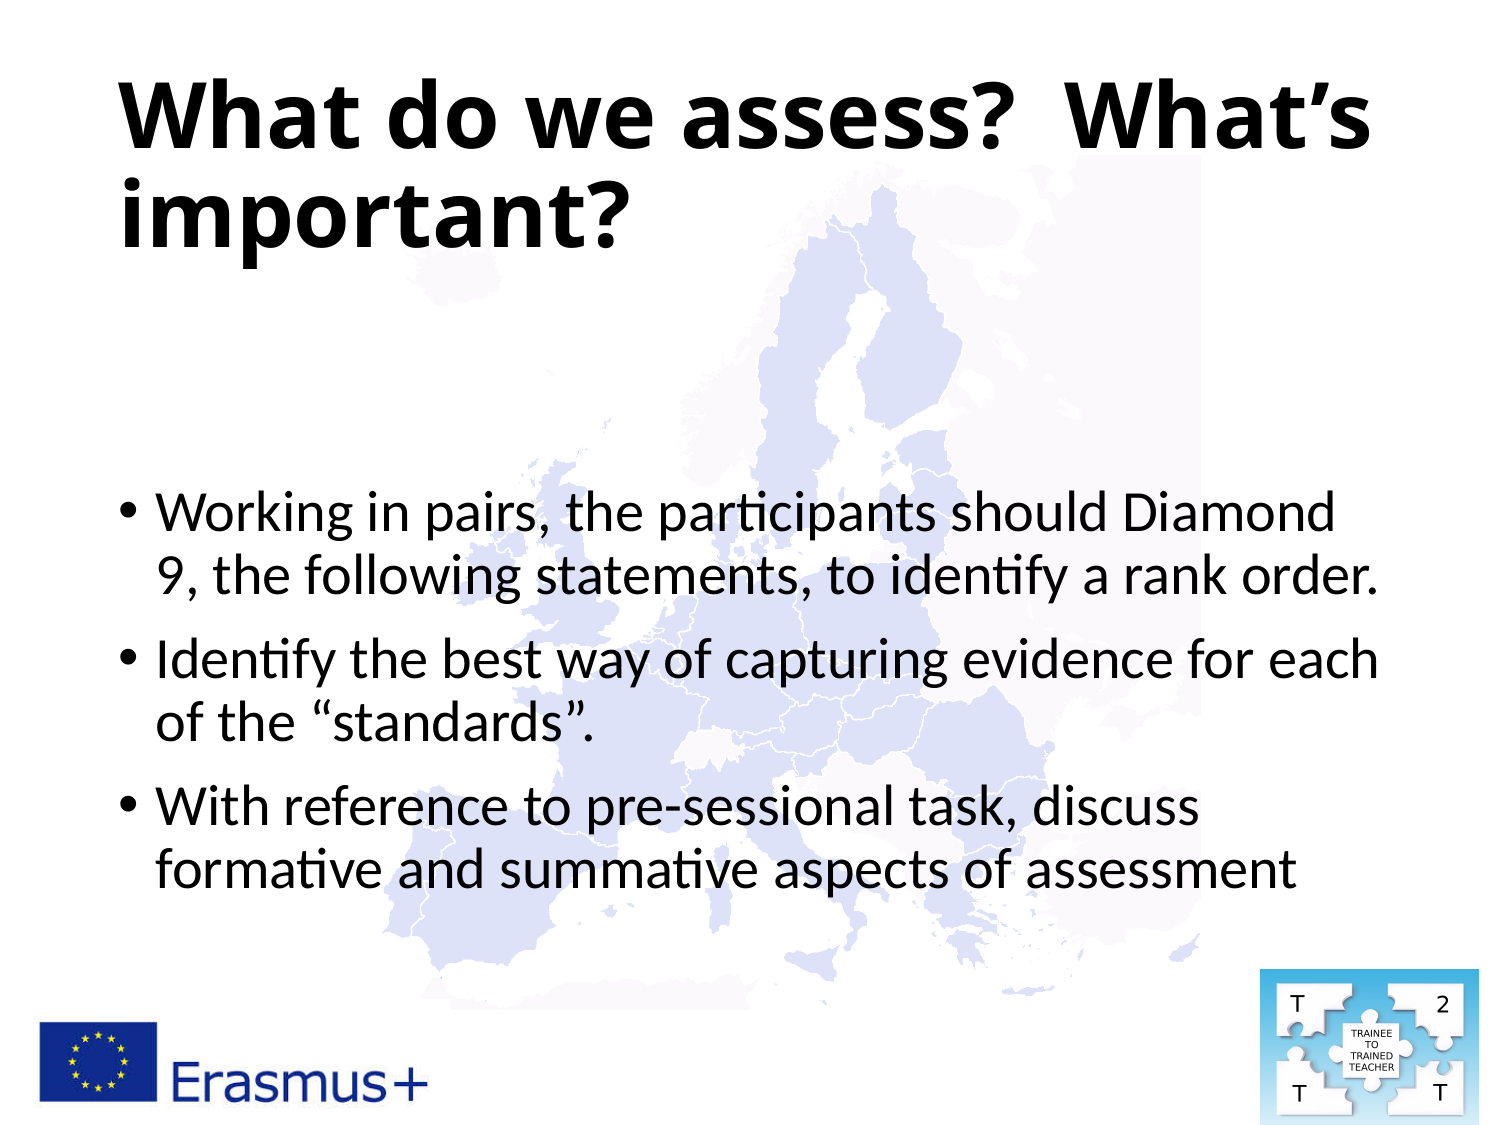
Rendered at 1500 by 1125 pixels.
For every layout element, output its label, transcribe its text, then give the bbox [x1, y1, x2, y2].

title What do we assess? What’s important? [103, 59, 1397, 278]
picture [1260, 969, 1479, 1125]
list Working in pairs, the participants should Diamond 9, the following statements, to identify a rank order. Identify the best way of capturing evidence for each of the “standards”. With reference to pre-sessional task, discuss formative and summative aspects of assessment [450, 299, 1397, 1014]
list Working in pairs, the participants should Diamond 9, the following statements, to identify a rank order. Identify the best way of capturing evidence for each of the “standards”. With reference to pre-sessional task, discuss formative and summative aspects of assessment [103, 299, 268, 999]
picture [17, 155, 1201, 1125]
